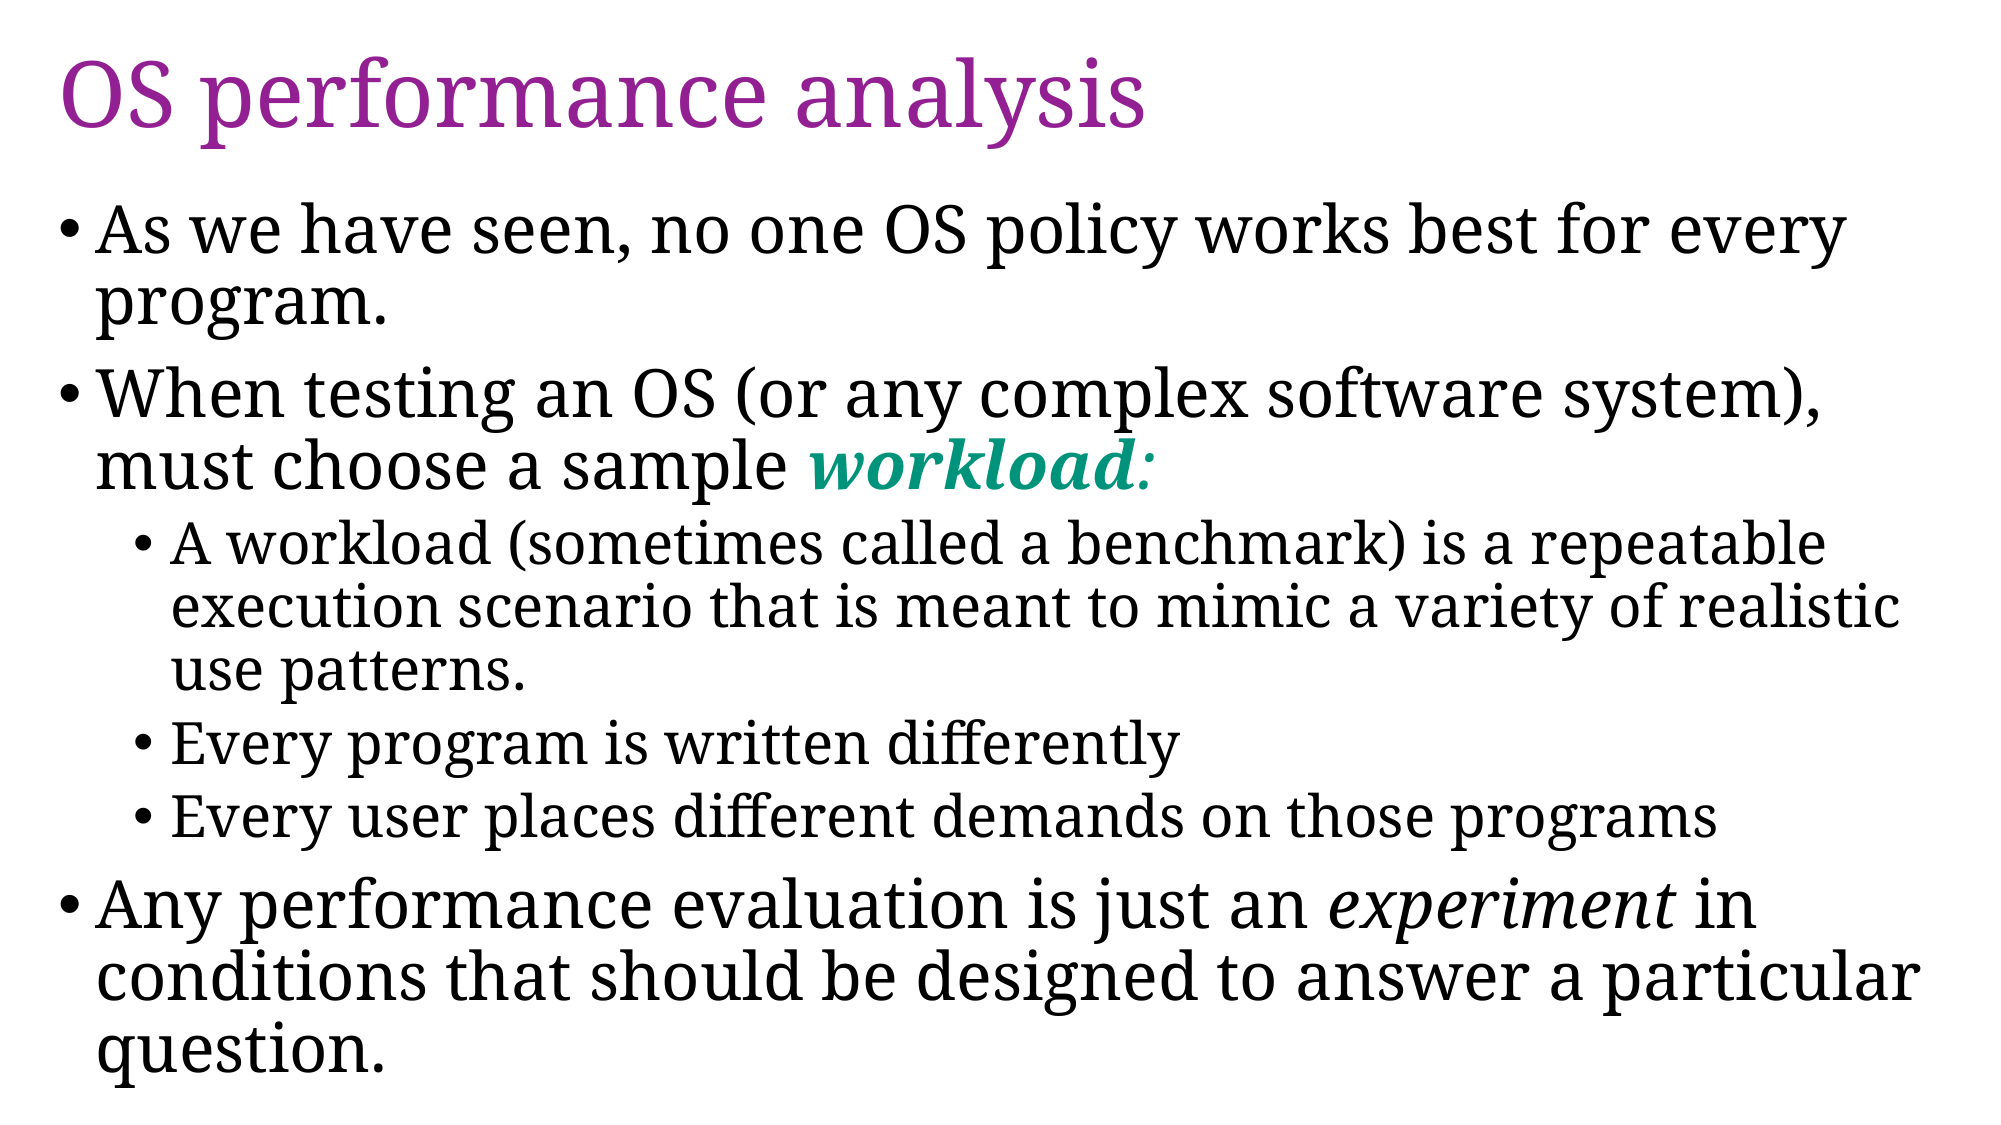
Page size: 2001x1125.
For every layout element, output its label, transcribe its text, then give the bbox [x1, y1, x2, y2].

title OS performance analysis [43, 25, 1953, 171]
list As we have seen, no one OS policy works best for every program. When testing an OS (or any complex software system), must choose a sample workload: A workload (sometimes called a benchmark) is a repeatable execution scenario that is meant to mimic a variety of realistic use patterns. Every program is written differently Every user places different demands on those programs Any performance evaluation is just an experiment in conditions that should be designed to answer a particular question. [43, 188, 1953, 1106]
